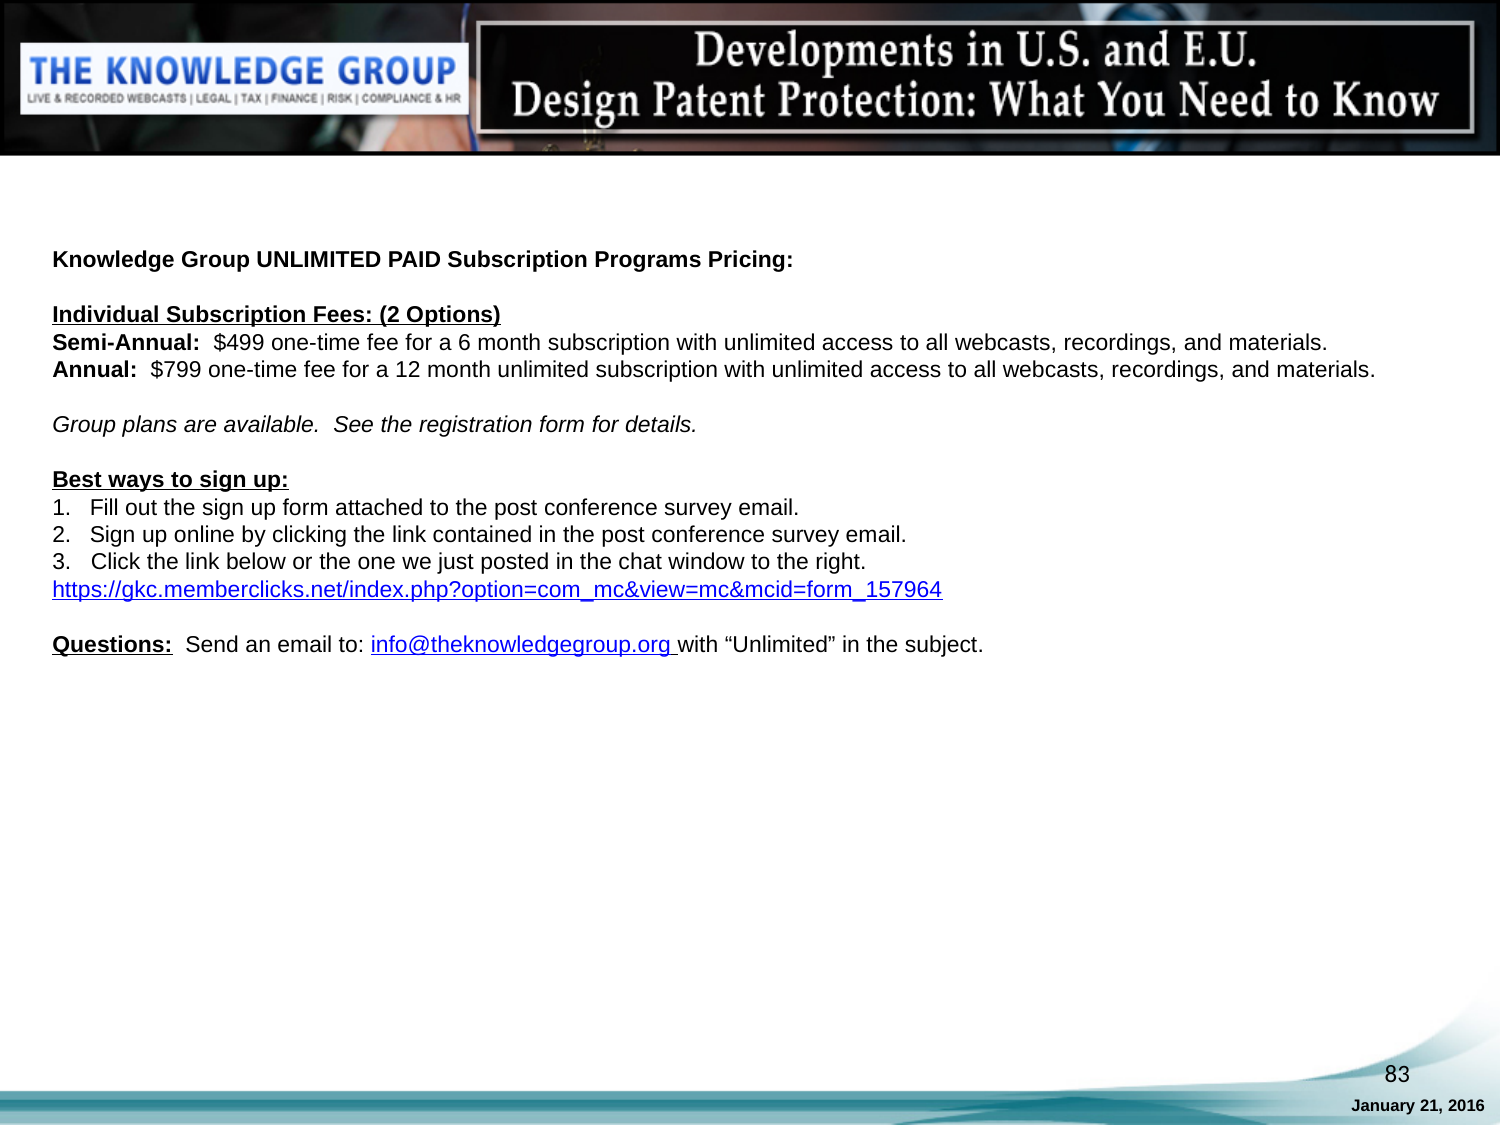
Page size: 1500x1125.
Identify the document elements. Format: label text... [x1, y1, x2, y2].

text_box Knowledge Group UNLIMITED PAID Subscription Programs Pricing: Individual Subscription Fees: (2 Options) Semi-Annual: $499 one-time fee for a 6 month subscription with unlimited access to all webcasts, recordings, and materials. Annual: $799 one-time fee for a 12 month unlimited subscription with unlimited access to all webcasts, recordings, and materials. Group plans are available. See the registration form for details. Best ways to sign up: Fill out the sign up form attached to the post conference survey email. Sign up online by clicking the link contained in the post conference survey email. 3. Click the link below or the one we just posted in the chat window to the right. https://gkc.memberclicks.net/index.php?option=com_mc&view=mc&mcid=form_157964 Questions: Send an email to: info@theknowledgegroup.org with “Unlimited” in the subject. [37, 237, 1463, 863]
picture [0, 0, 1500, 1125]
text_box January 21, 2016 [1100, 1087, 1500, 1123]
slide_number 83 [1074, 1042, 1425, 1103]
